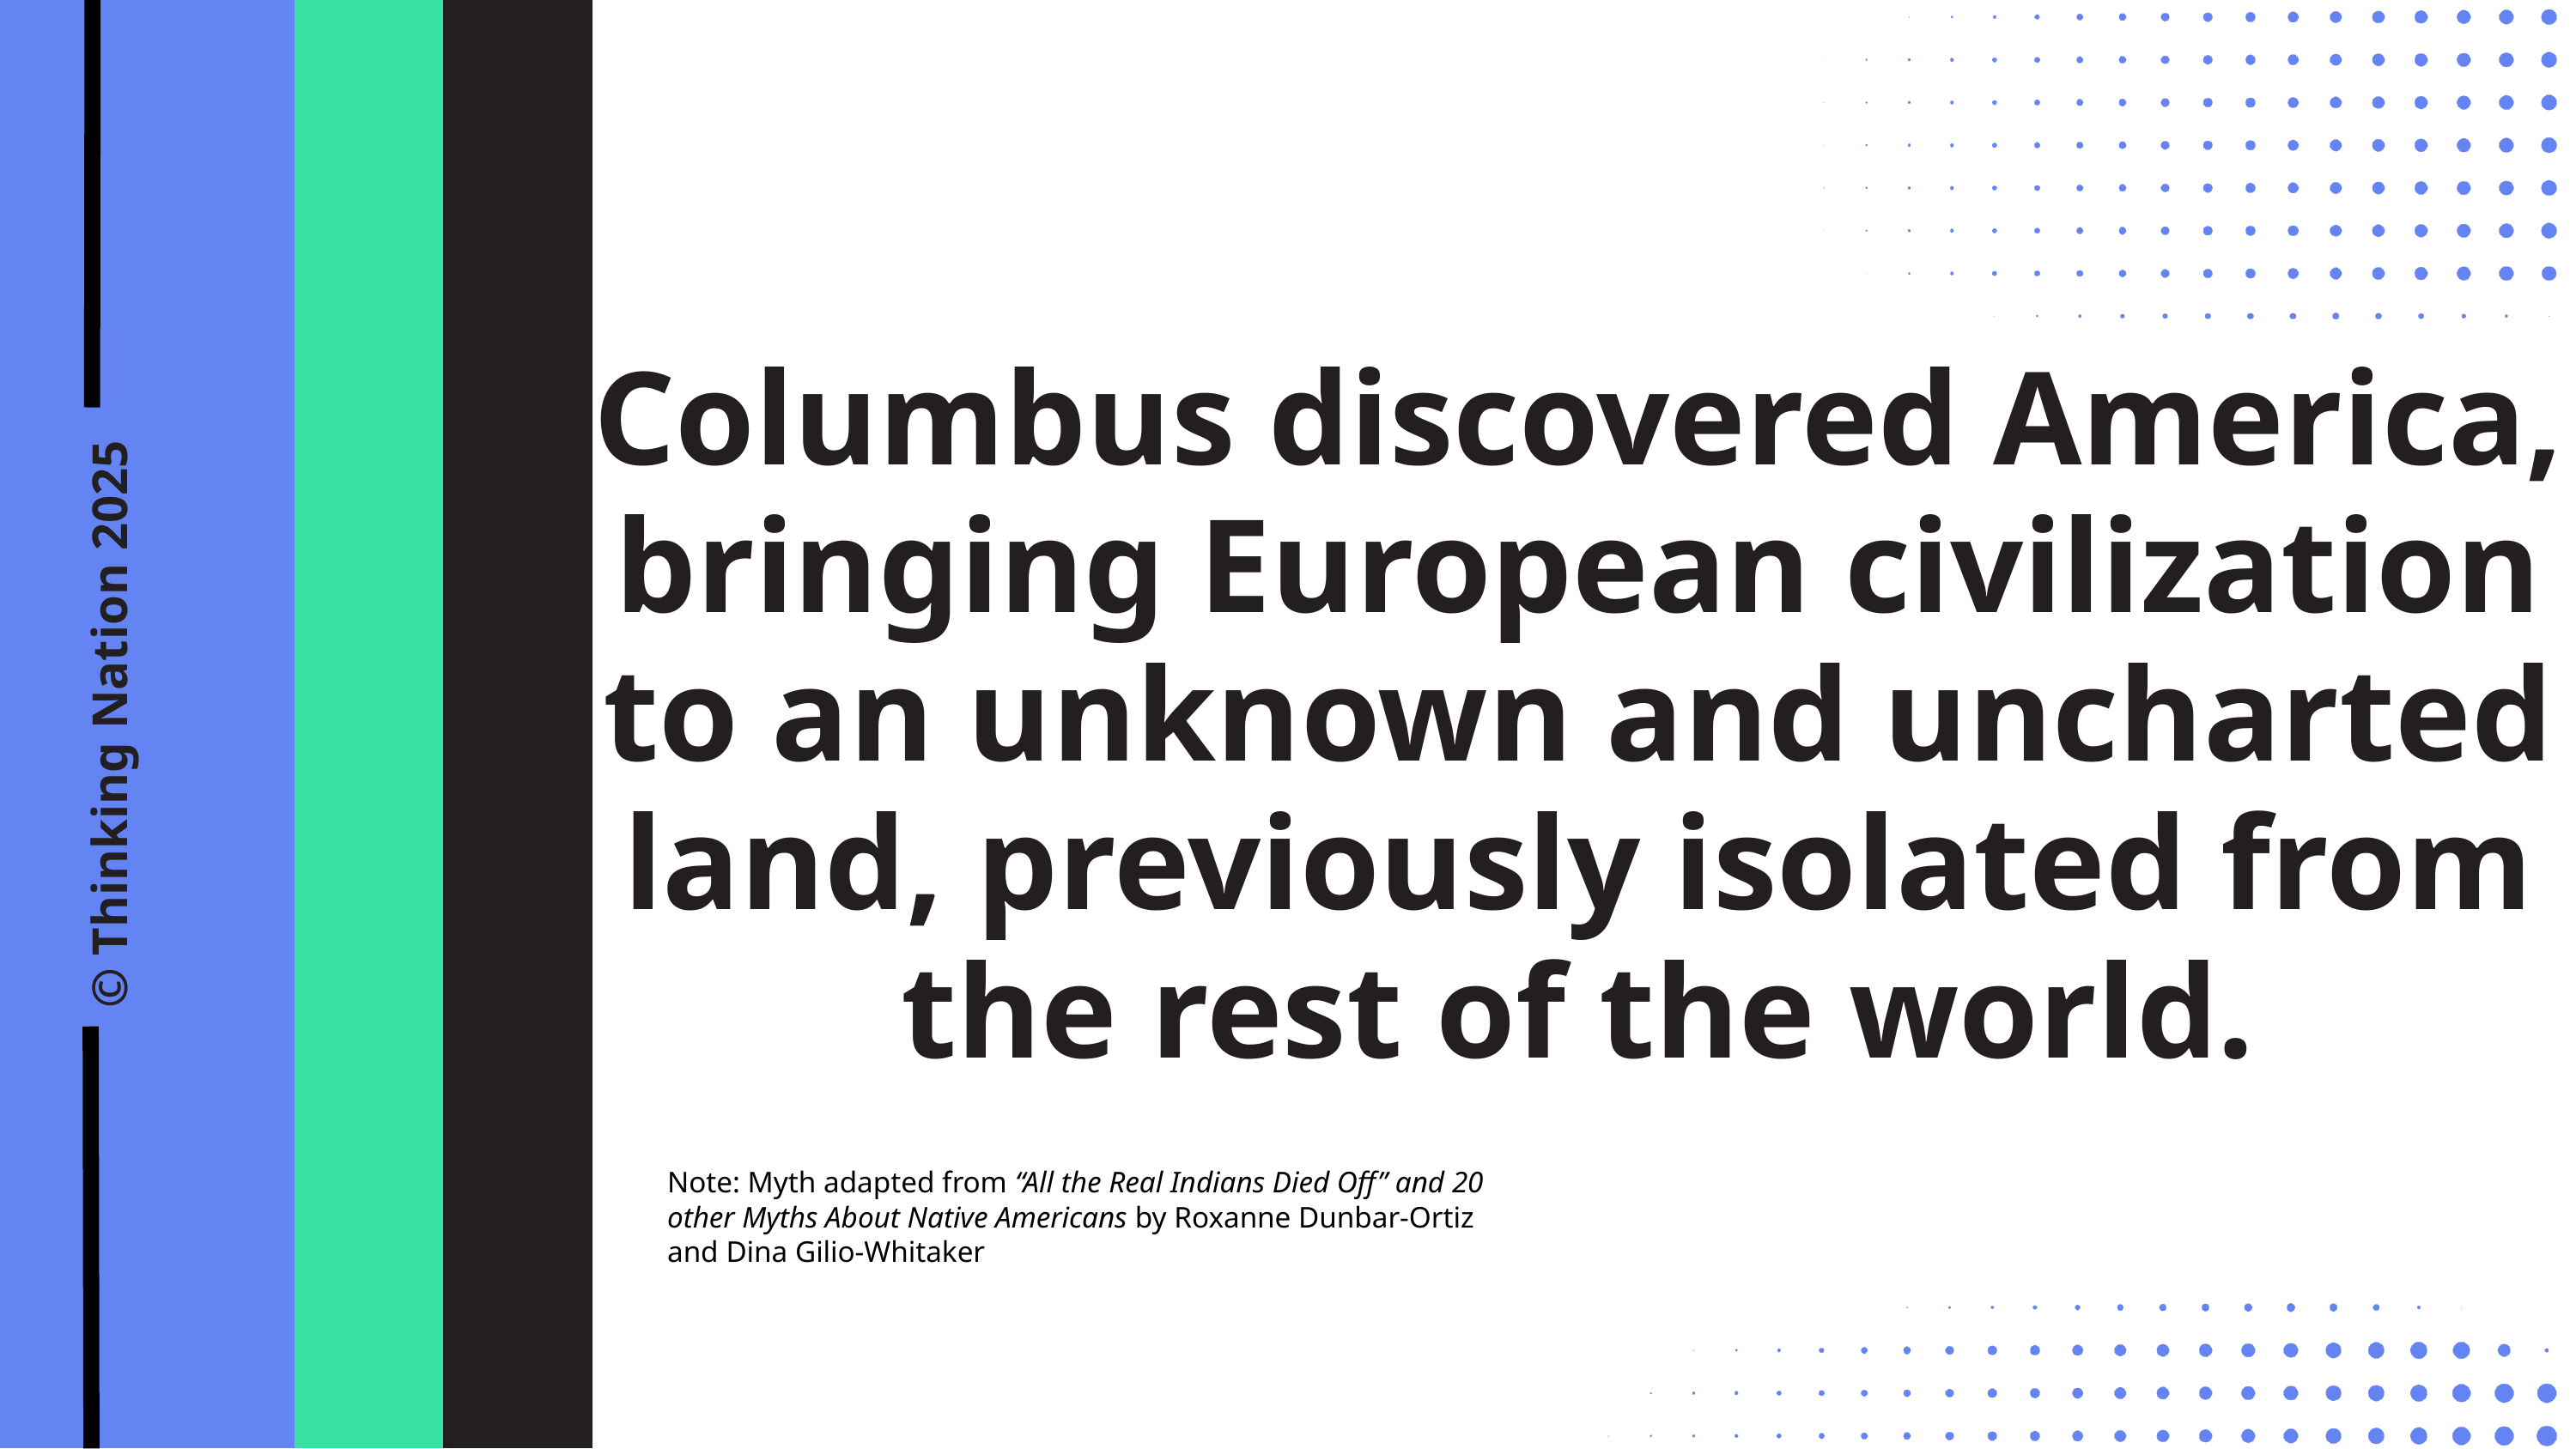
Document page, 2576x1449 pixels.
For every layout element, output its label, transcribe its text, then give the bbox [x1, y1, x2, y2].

text_box Note: Myth adapted from “All the Real Indians Died Off” and 20 other Myths About Native Americans by Roxanne Dunbar-Ortiz and Dina Gilio-Whitaker [654, 1151, 1507, 1281]
text_box [1781, 0, 2576, 319]
text_box [1565, 1303, 2576, 1449]
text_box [0, 0, 593, 1449]
text_box Columbus discovered America, bringing European civilization to an unknown and uncharted land, previously isolated from the rest of the world. [599, 345, 2564, 1088]
